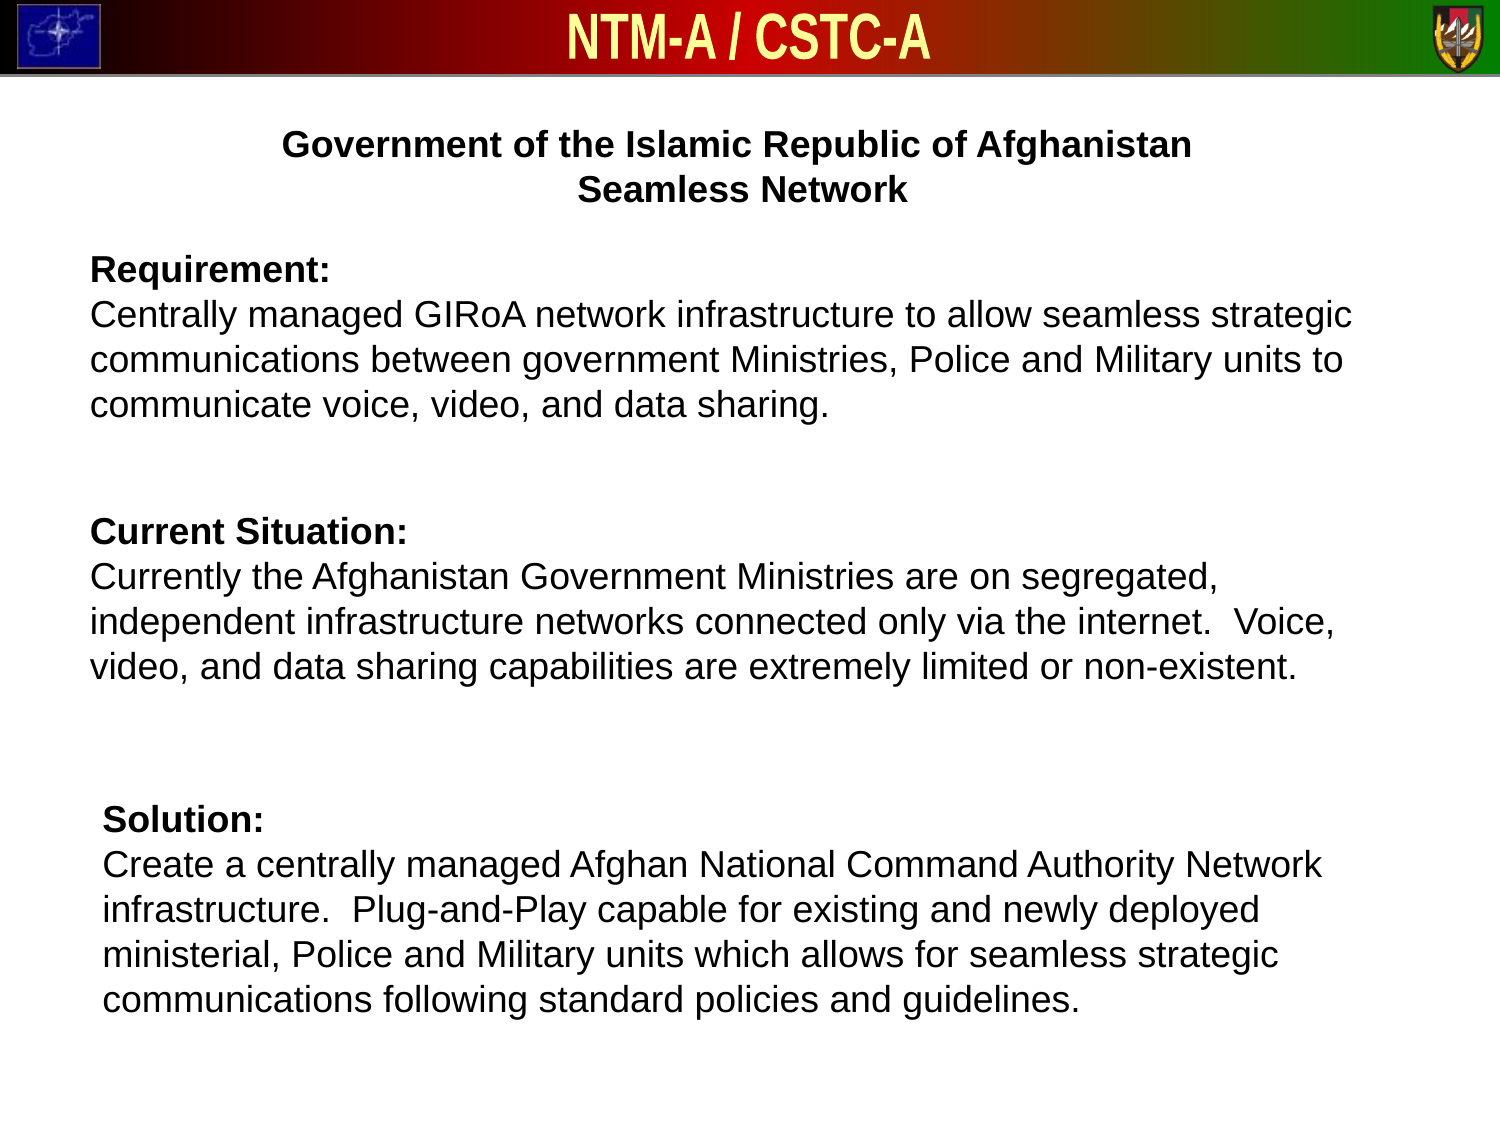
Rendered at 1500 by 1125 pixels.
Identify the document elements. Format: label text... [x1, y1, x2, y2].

text_box Current Situation: Currently the Afghanistan Government Ministries are on segregated, independent infrastructure networks connected only via the internet. Voice, video, and data sharing capabilities are extremely limited or non-existent. [74, 499, 1425, 695]
text_box Solution: Create a centrally managed Afghan National Command Authority Network infrastructure. Plug-and-Play capable for existing and newly deployed ministerial, Police and Military units which allows for seamless strategic communications following standard policies and guidelines. [87, 787, 1438, 1028]
picture [1432, 5, 1484, 74]
text_box Requirement: Centrally managed GIRoA network infrastructure to allow seamless strategic communications between government Ministries, Police and Military units to communicate voice, video, and data sharing. [74, 237, 1425, 433]
text_box Government of the Islamic Republic of Afghanistan Seamless Network [162, 112, 1313, 218]
picture [17, 4, 101, 69]
